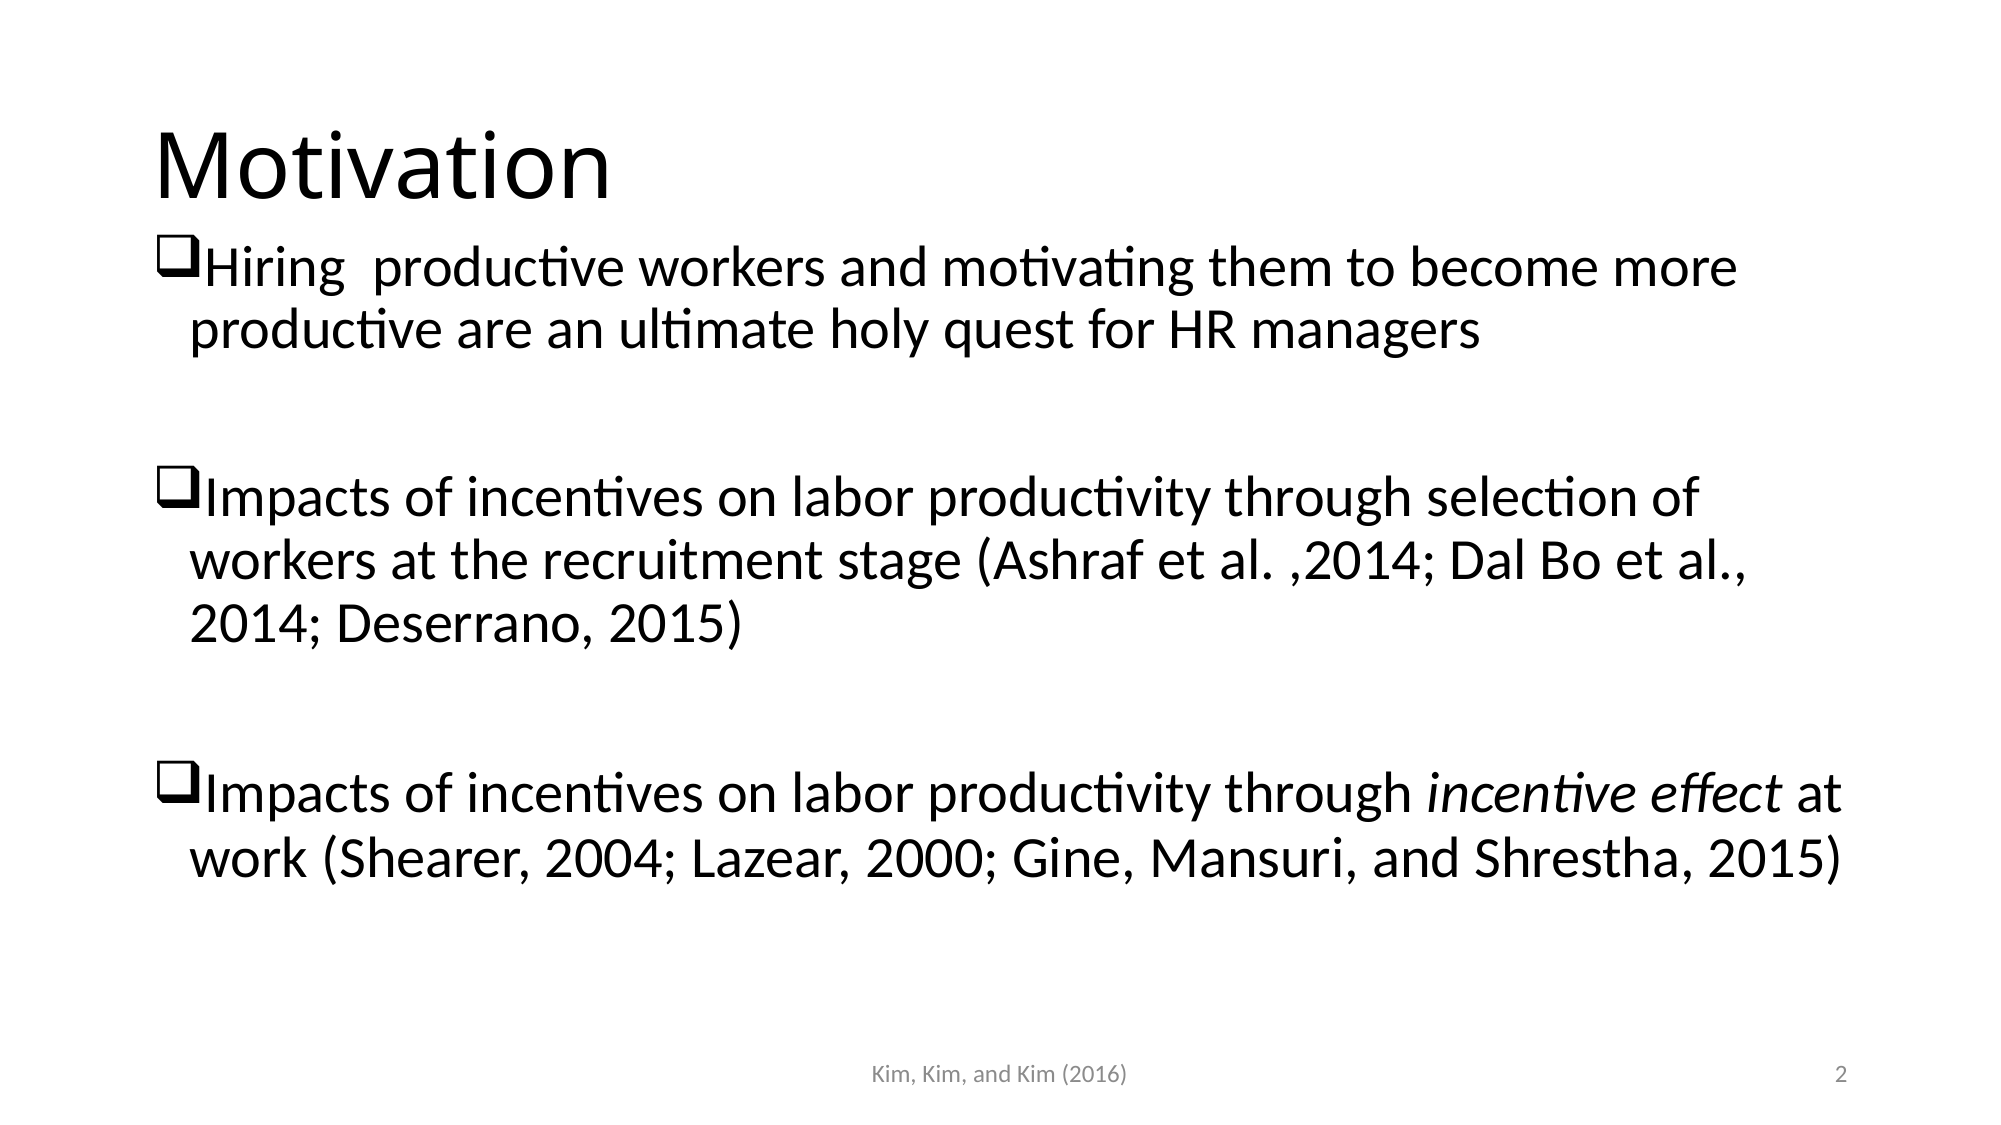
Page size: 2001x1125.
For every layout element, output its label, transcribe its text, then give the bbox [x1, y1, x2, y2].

title Motivation [137, 59, 1863, 228]
list Hiring productive workers and motivating them to become more productive are an ultimate holy quest for HR managers Impacts of incentives on labor productivity through selection of workers at the recruitment stage (Ashraf et al. ,2014; Dal Bo et al., 2014; Deserrano, 2015) Impacts of incentives on labor productivity through incentive effect at work (Shearer, 2004; Lazear, 2000; Gine, Mansuri, and Shrestha, 2015) [137, 228, 1863, 942]
slide_number 2 [1412, 1042, 1863, 1103]
footer Kim, Kim, and Kim (2016) [662, 1042, 1338, 1103]
